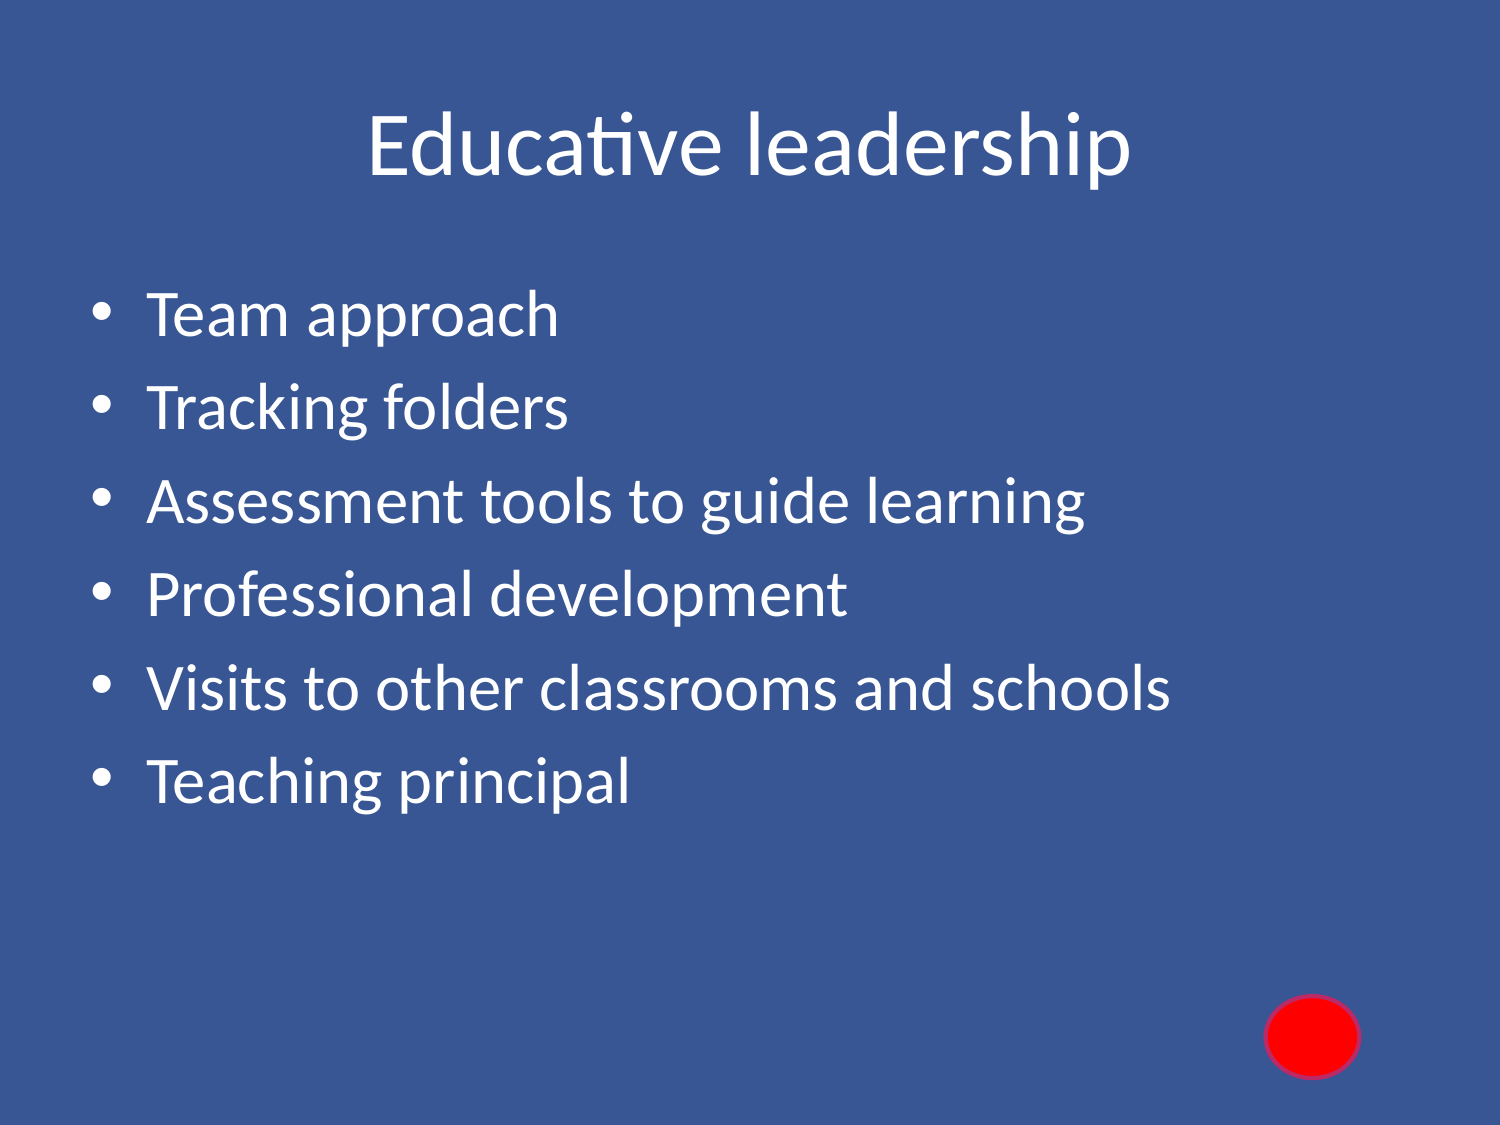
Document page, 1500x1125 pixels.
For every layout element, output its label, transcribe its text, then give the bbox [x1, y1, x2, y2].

list Team approach Tracking folders Assessment tools to guide learning Professional development Visits to other classrooms and schools Teaching principal [74, 262, 1426, 1006]
title Educative leadership [74, 44, 1426, 233]
text_box [1263, 993, 1362, 1081]
